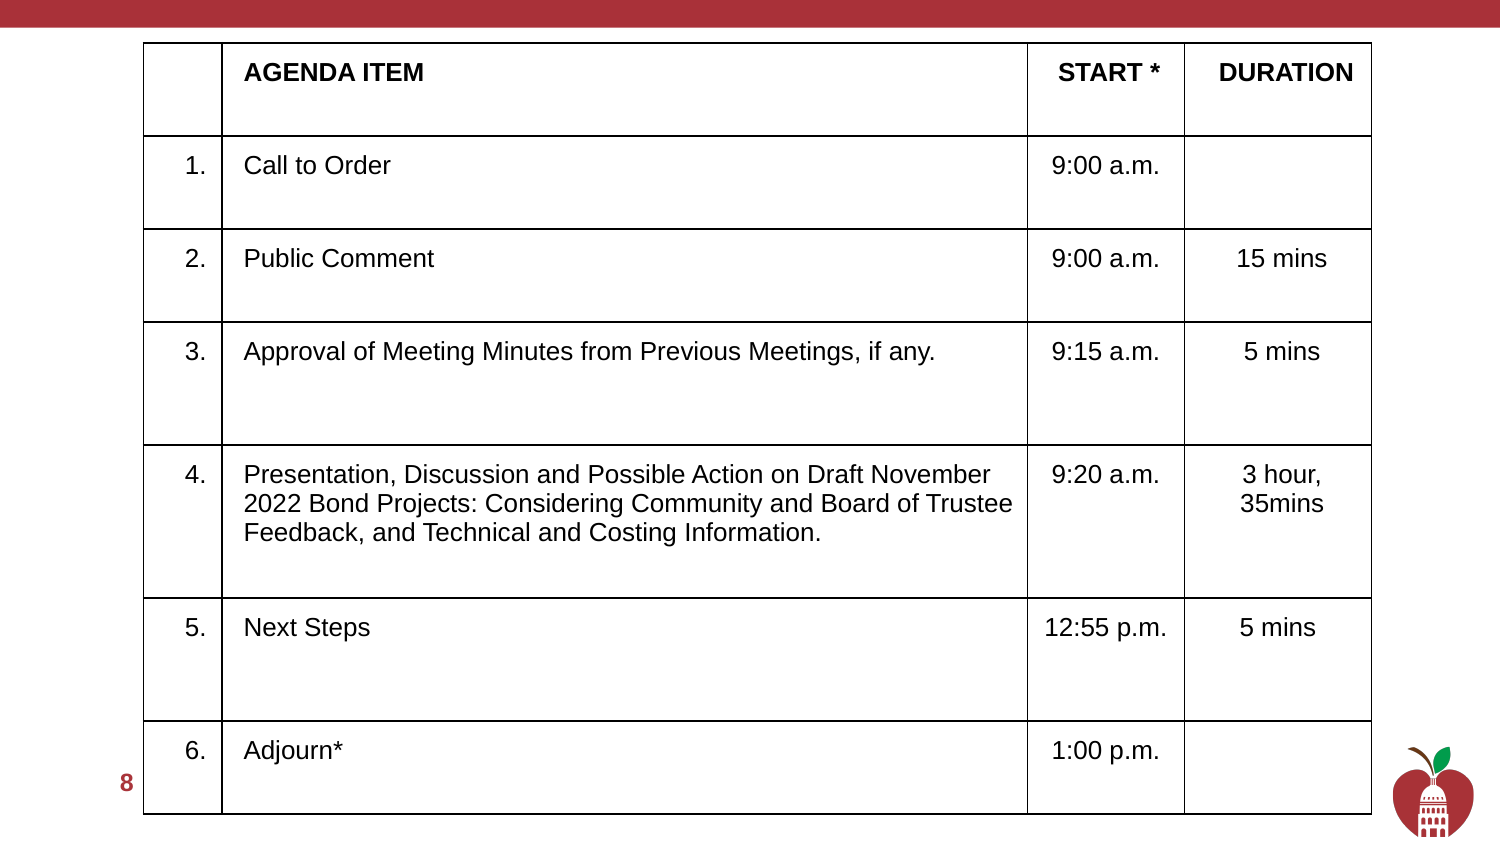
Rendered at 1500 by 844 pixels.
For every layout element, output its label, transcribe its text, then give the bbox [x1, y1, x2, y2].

table_cell 9:00 a.m. [1028, 137, 1184, 228]
table_header START * [1028, 44, 1184, 135]
table_cell 1:00 p.m. [1028, 722, 1184, 813]
table_cell 2. [144, 230, 221, 321]
table_cell 9:20 a.m. [1028, 446, 1184, 597]
table_header DURATION [1185, 44, 1371, 135]
table_cell 4. [144, 446, 221, 597]
table_cell 5. [144, 599, 221, 720]
table_header AGENDA ITEM [223, 44, 1027, 135]
table_cell 12:55 p.m. [1028, 599, 1184, 720]
table_cell 3. [144, 323, 221, 444]
table_cell 5 mins [1185, 323, 1371, 444]
table_cell Adjourn* [223, 722, 1027, 813]
table_cell 5 mins [1185, 599, 1371, 720]
table_cell [1185, 722, 1371, 813]
table_cell 9:00 a.m. [1028, 230, 1184, 321]
table_cell 15 mins [1185, 230, 1371, 321]
table_cell 3 hour, 35mins [1185, 446, 1371, 597]
table_cell 1. [144, 137, 221, 228]
table_cell 6. [144, 722, 221, 813]
table_cell [1185, 137, 1371, 228]
slide_number ‹#› [58, 749, 143, 814]
table_cell Approval of Meeting Minutes from Previous Meetings, if any. [223, 323, 1027, 444]
table_cell Call to Order [223, 137, 1027, 228]
table_cell 9:15 a.m. [1028, 323, 1184, 444]
text_box [0, 0, 1500, 28]
table_cell Presentation, Discussion and Possible Action on Draft November 2022 Bond Projects: Considering Community and Board of Trustee Feedback, and Technical and Costing Information. [223, 446, 1027, 597]
table_header [144, 44, 221, 135]
picture [1385, 744, 1481, 839]
table_cell Public Comment [223, 230, 1027, 321]
table_cell Next Steps [223, 599, 1027, 720]
